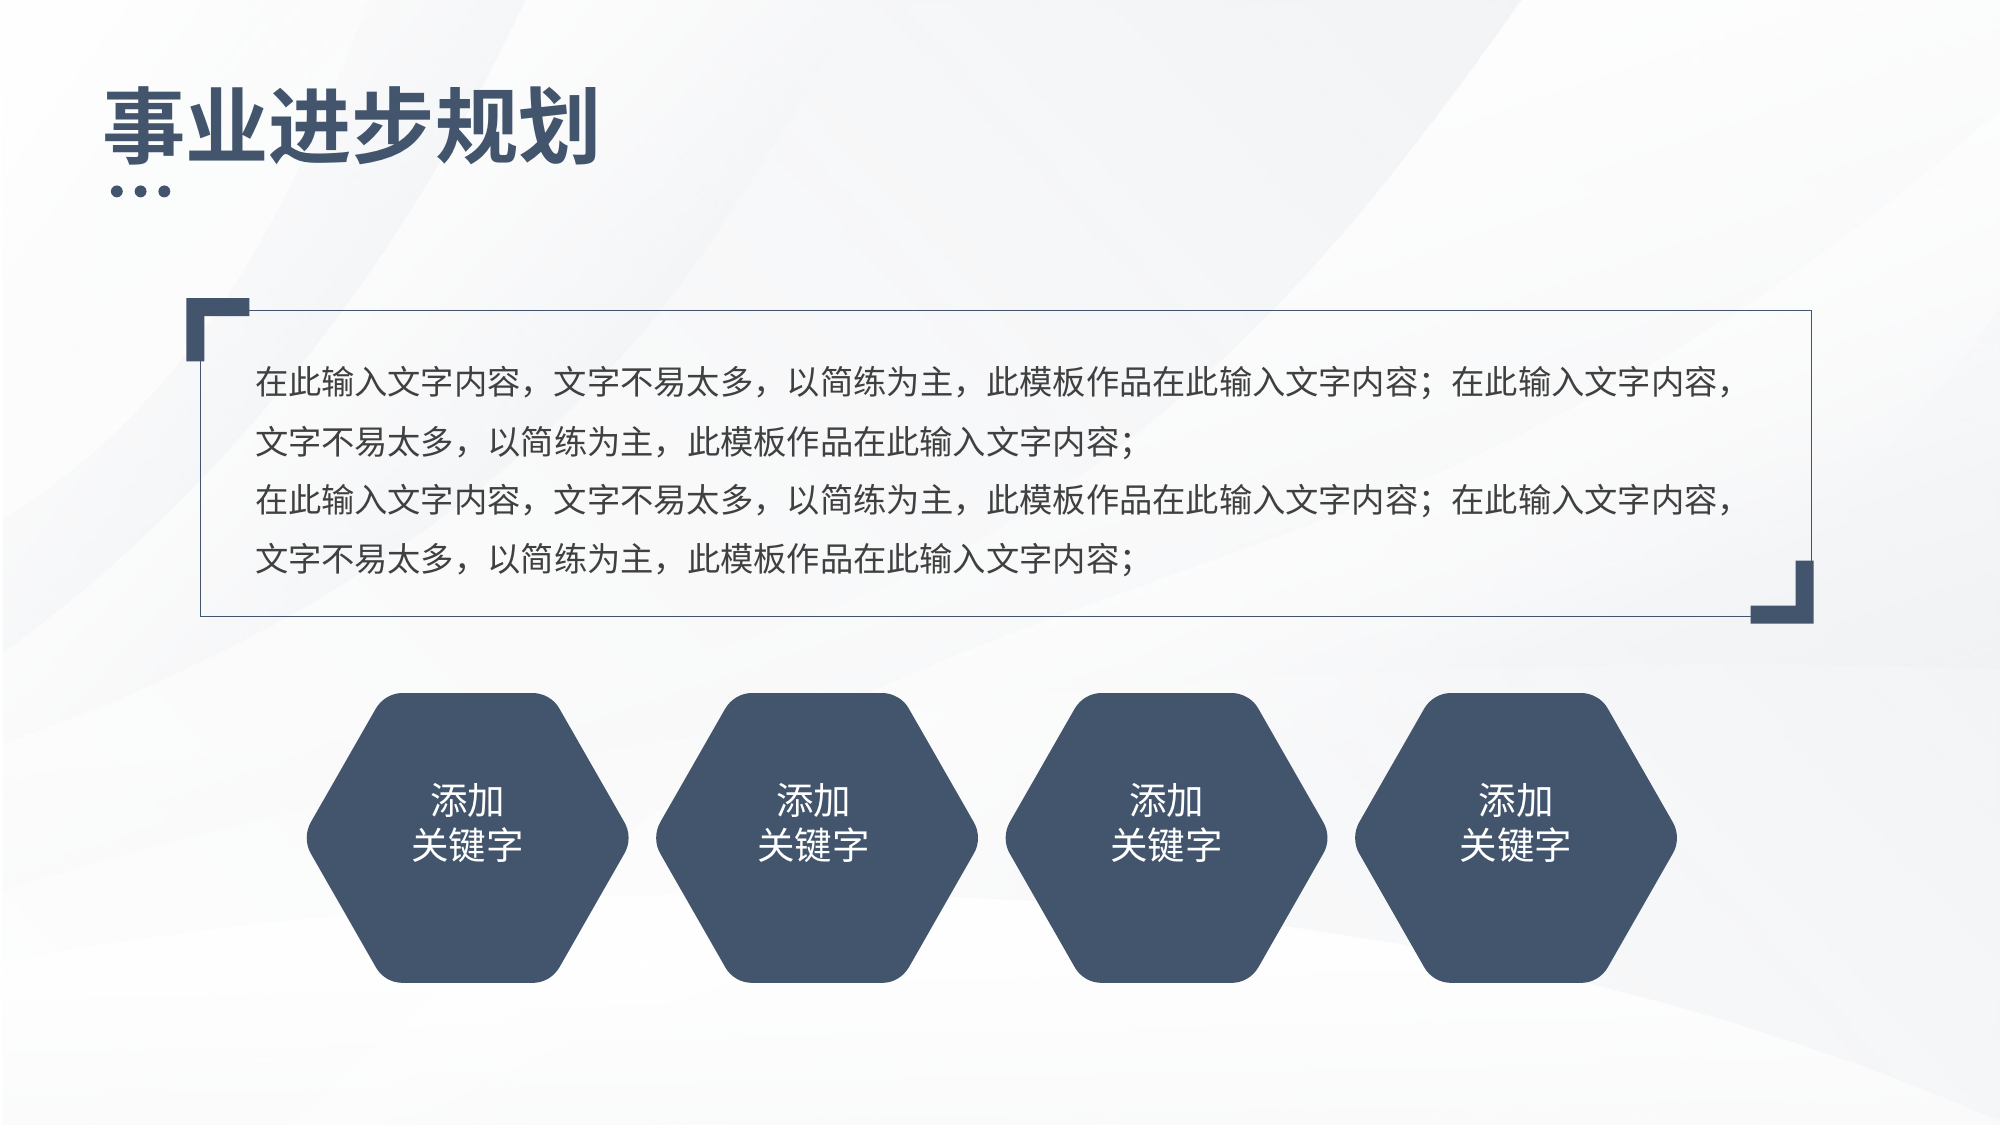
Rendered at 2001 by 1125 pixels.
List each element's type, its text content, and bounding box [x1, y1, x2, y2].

text_box 事业进步规划 [102, 74, 1850, 175]
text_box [110, 185, 171, 198]
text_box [186, 298, 1814, 983]
